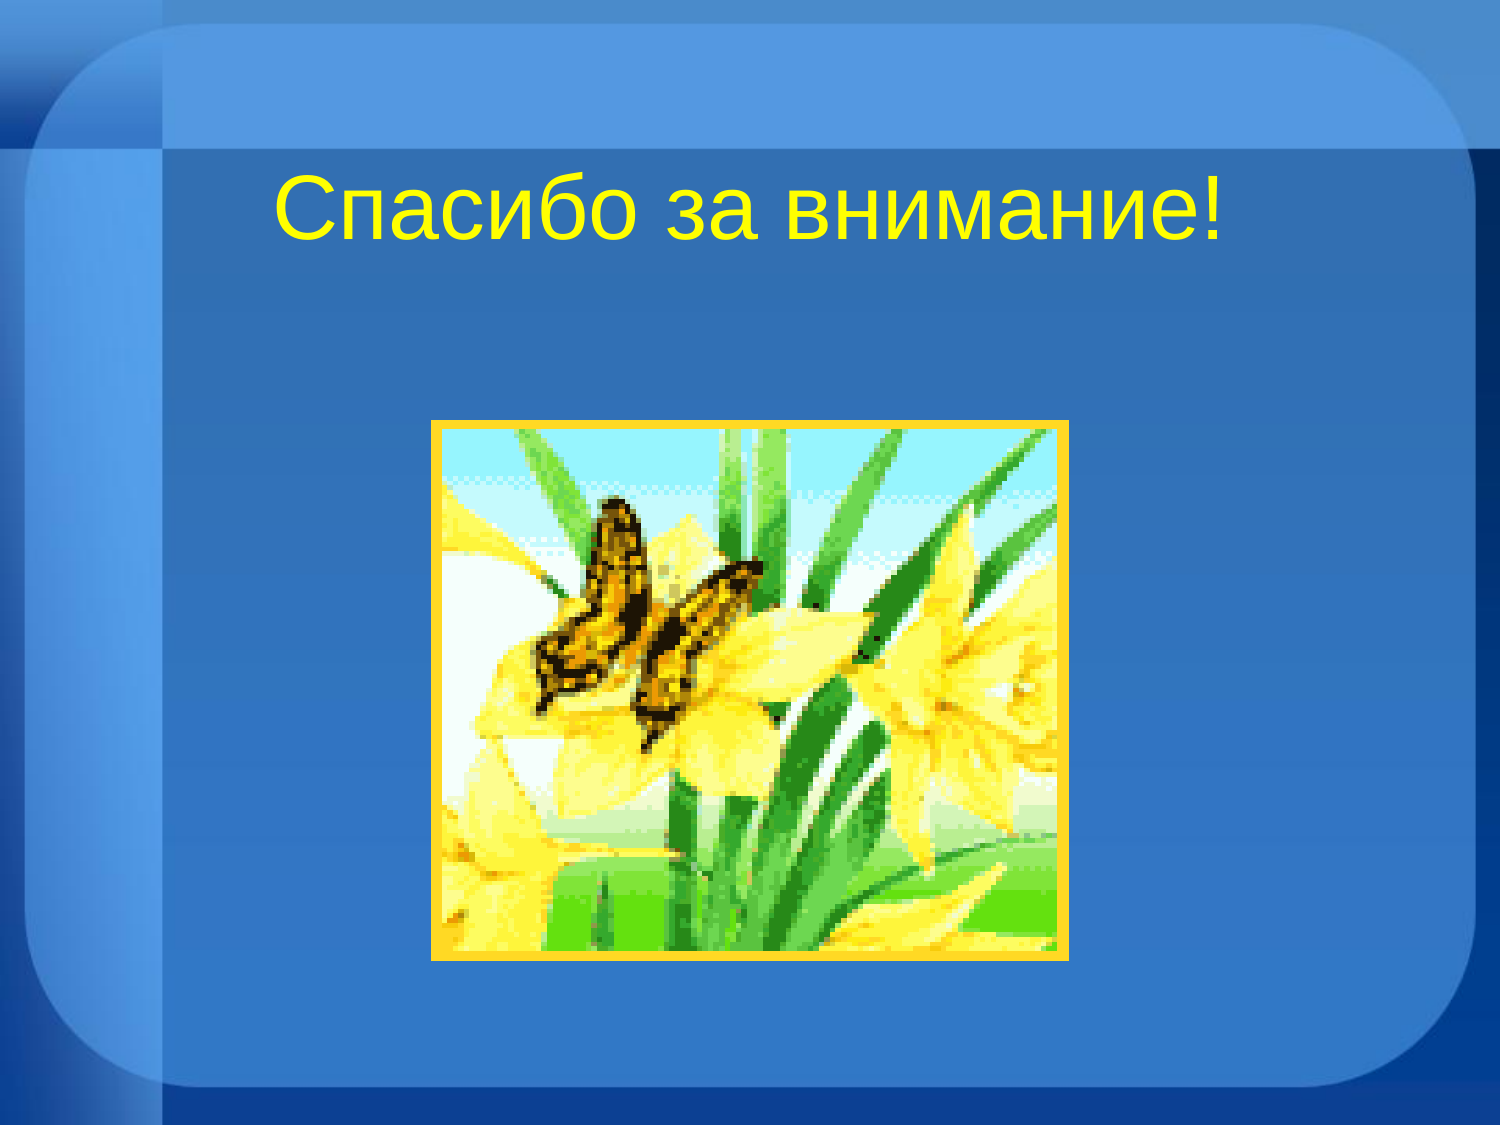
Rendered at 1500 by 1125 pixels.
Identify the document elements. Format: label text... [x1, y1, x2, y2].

picture [0, 0, 1500, 1125]
title Спасибо за внимание! [74, 44, 1426, 362]
